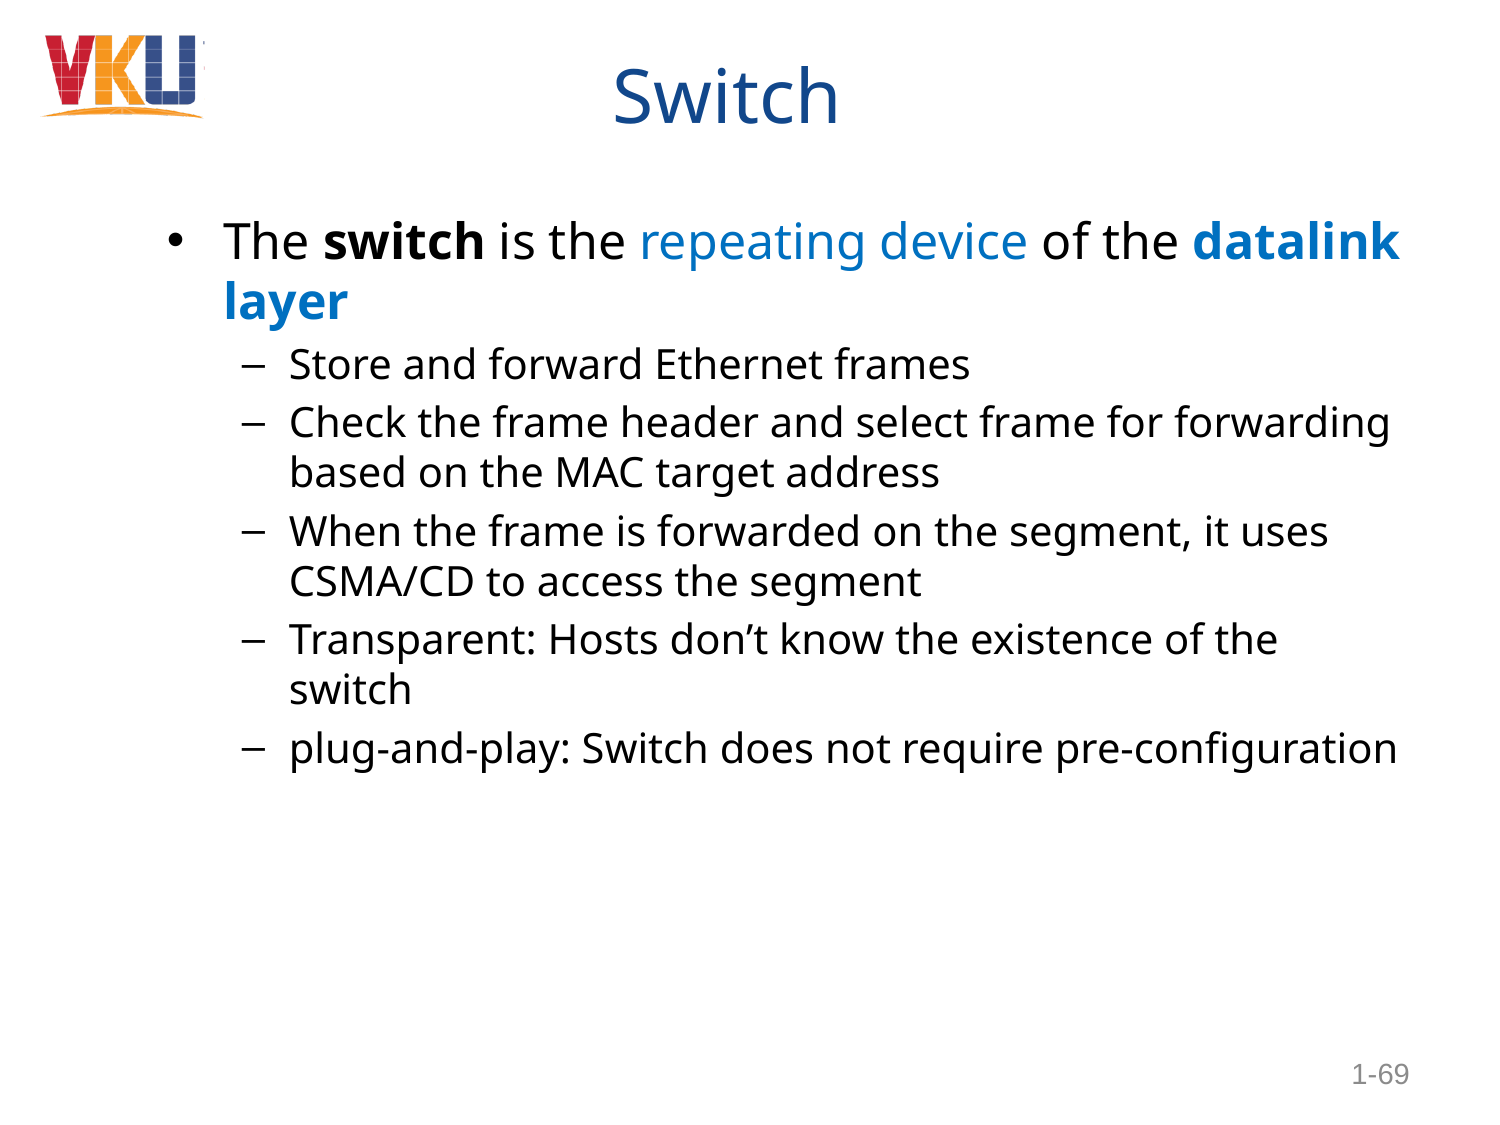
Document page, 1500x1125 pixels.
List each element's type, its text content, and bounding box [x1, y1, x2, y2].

picture [30, 21, 89, 129]
title Switch [89, 0, 1365, 188]
slide_number 1-69 [1074, 1042, 1425, 1103]
list The switch is the repeating device of the datalink layer Store and forward Ethernet frames Check the frame header and select frame for forwarding based on the MAC target address When the frame is forwarded on the segment, it uses CSMA/CD to access the segment Transparent: Hosts don’t know the existence of the switch plug-and-play: Switch does not require pre-configuration [151, 202, 1427, 928]
